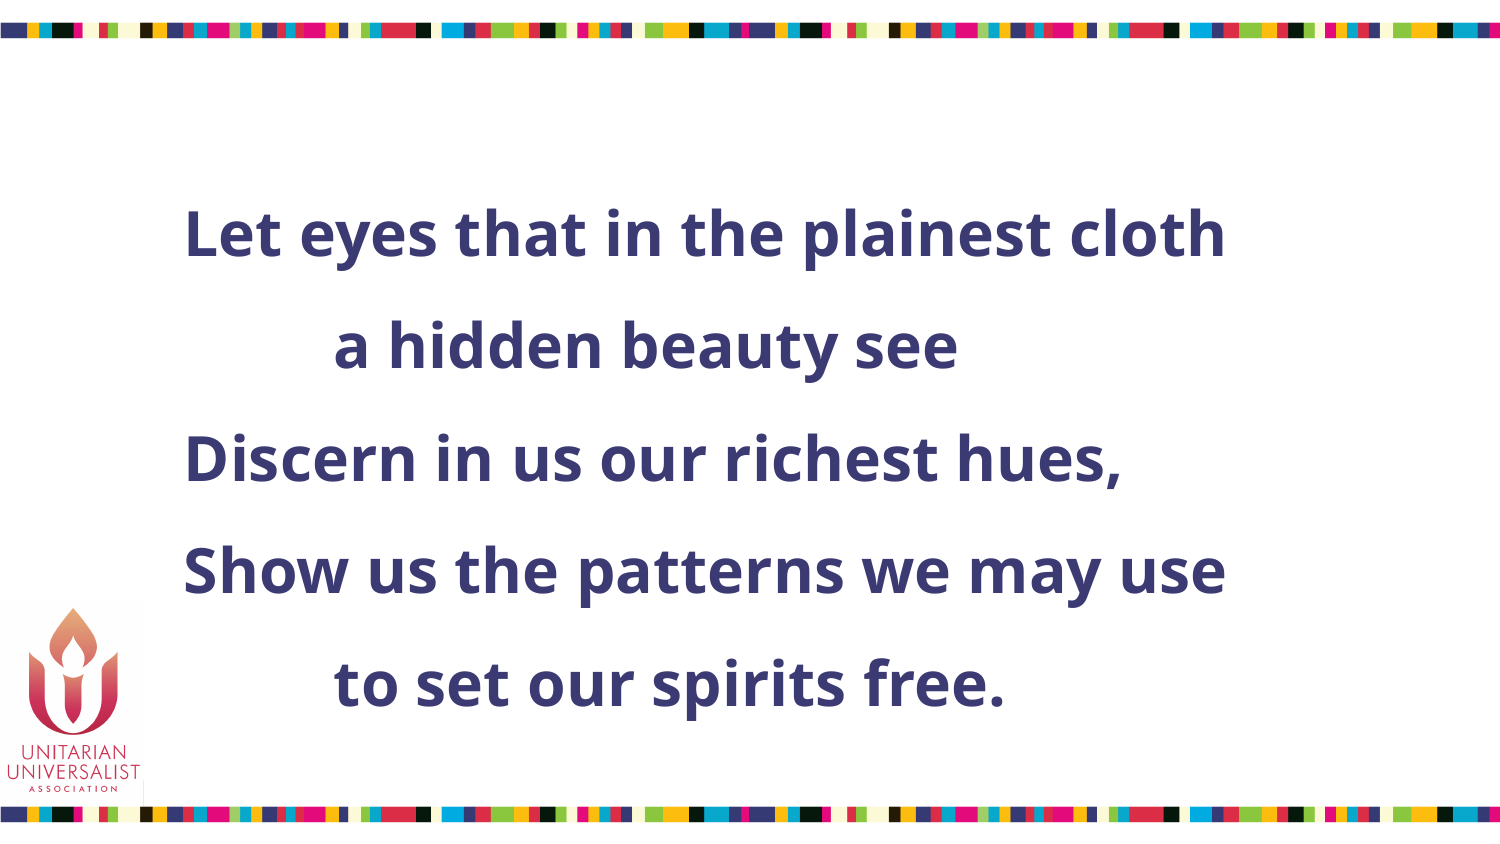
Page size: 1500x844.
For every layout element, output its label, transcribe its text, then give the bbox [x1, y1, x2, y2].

picture [0, 600, 1500, 824]
text_box Let eyes that in the plainest cloth a hidden beauty see Discern in us our richest hues, Show us the patterns we may use to set our spirits free. [168, 141, 1421, 734]
picture [0, 22, 1500, 40]
